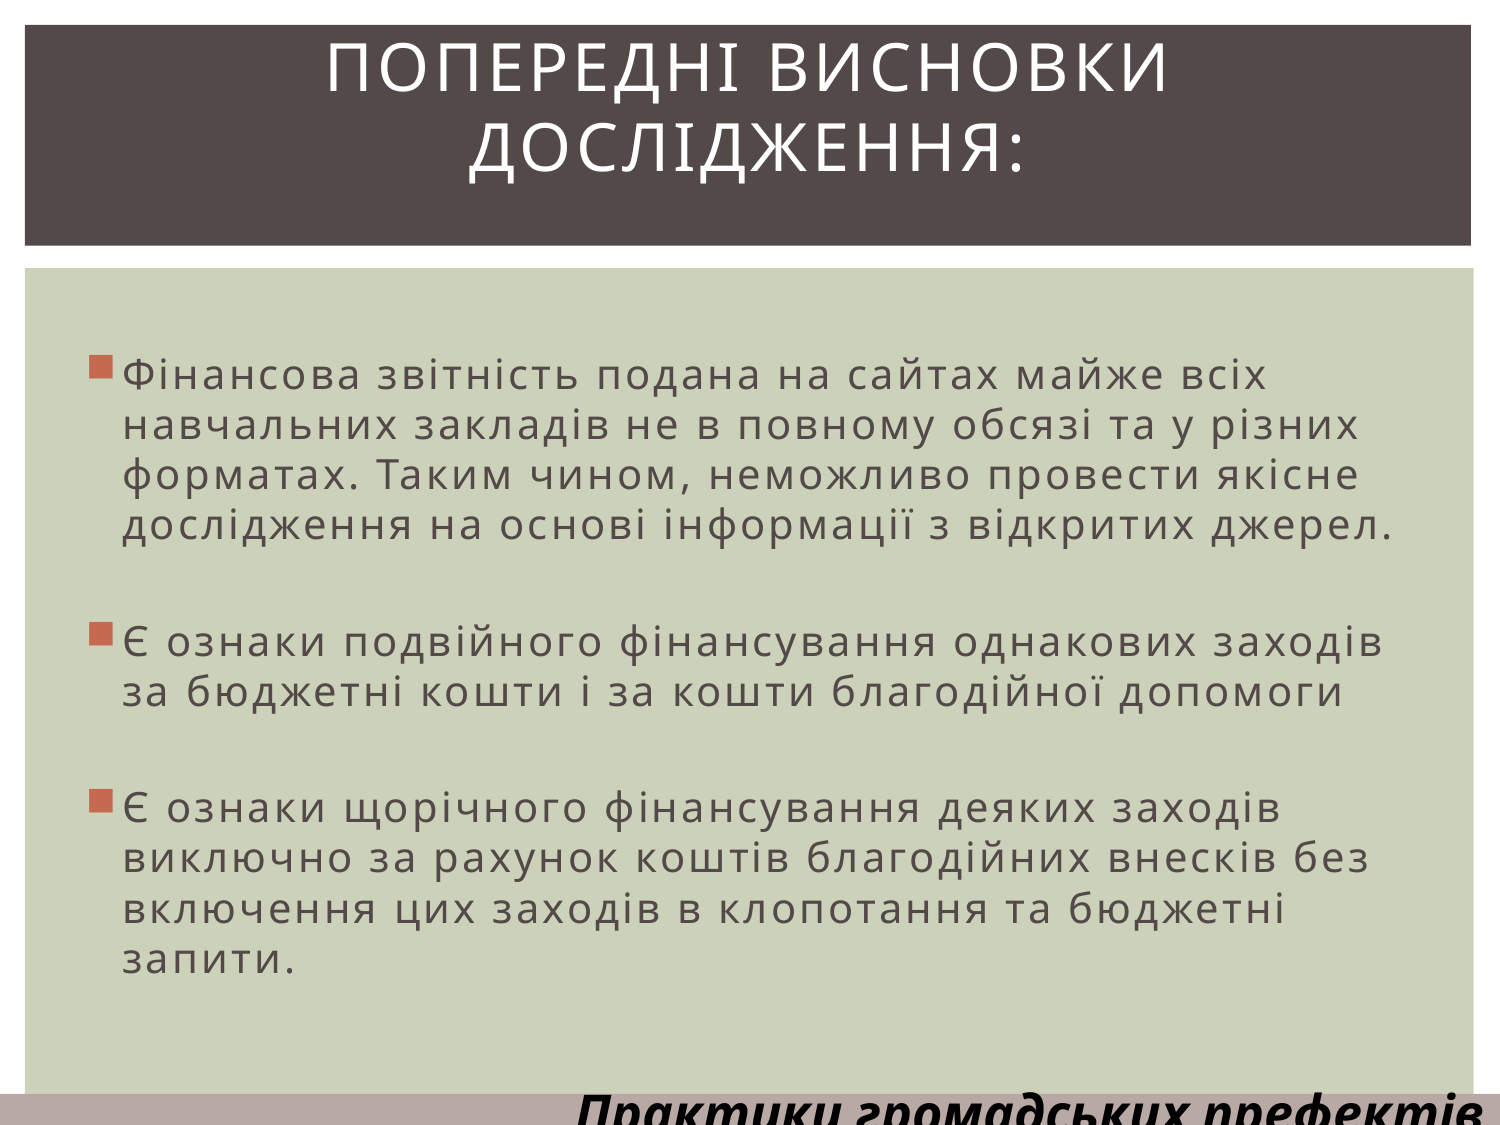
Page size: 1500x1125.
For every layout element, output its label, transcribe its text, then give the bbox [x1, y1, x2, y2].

text_box Практики громадських префектів [0, 1093, 1500, 1125]
title Попередні висновки дослідження: [62, 58, 1438, 232]
list Фінансова звітність подана на сайтах майже всіх навчальних закладів не в повному обсязі та у різних форматах. Таким чином, неможливо провести якісне дослідження на основі інформації з відкритих джерел. Є ознаки подвійного фінансування однакових заходів за бюджетні кошти і за кошти благодійної допомоги Є ознаки щорічного фінансування деяких заходів виключно за рахунок коштів благодійних внесків без включення цих заходів в клопотання та бюджетні запити. [62, 281, 1442, 1005]
